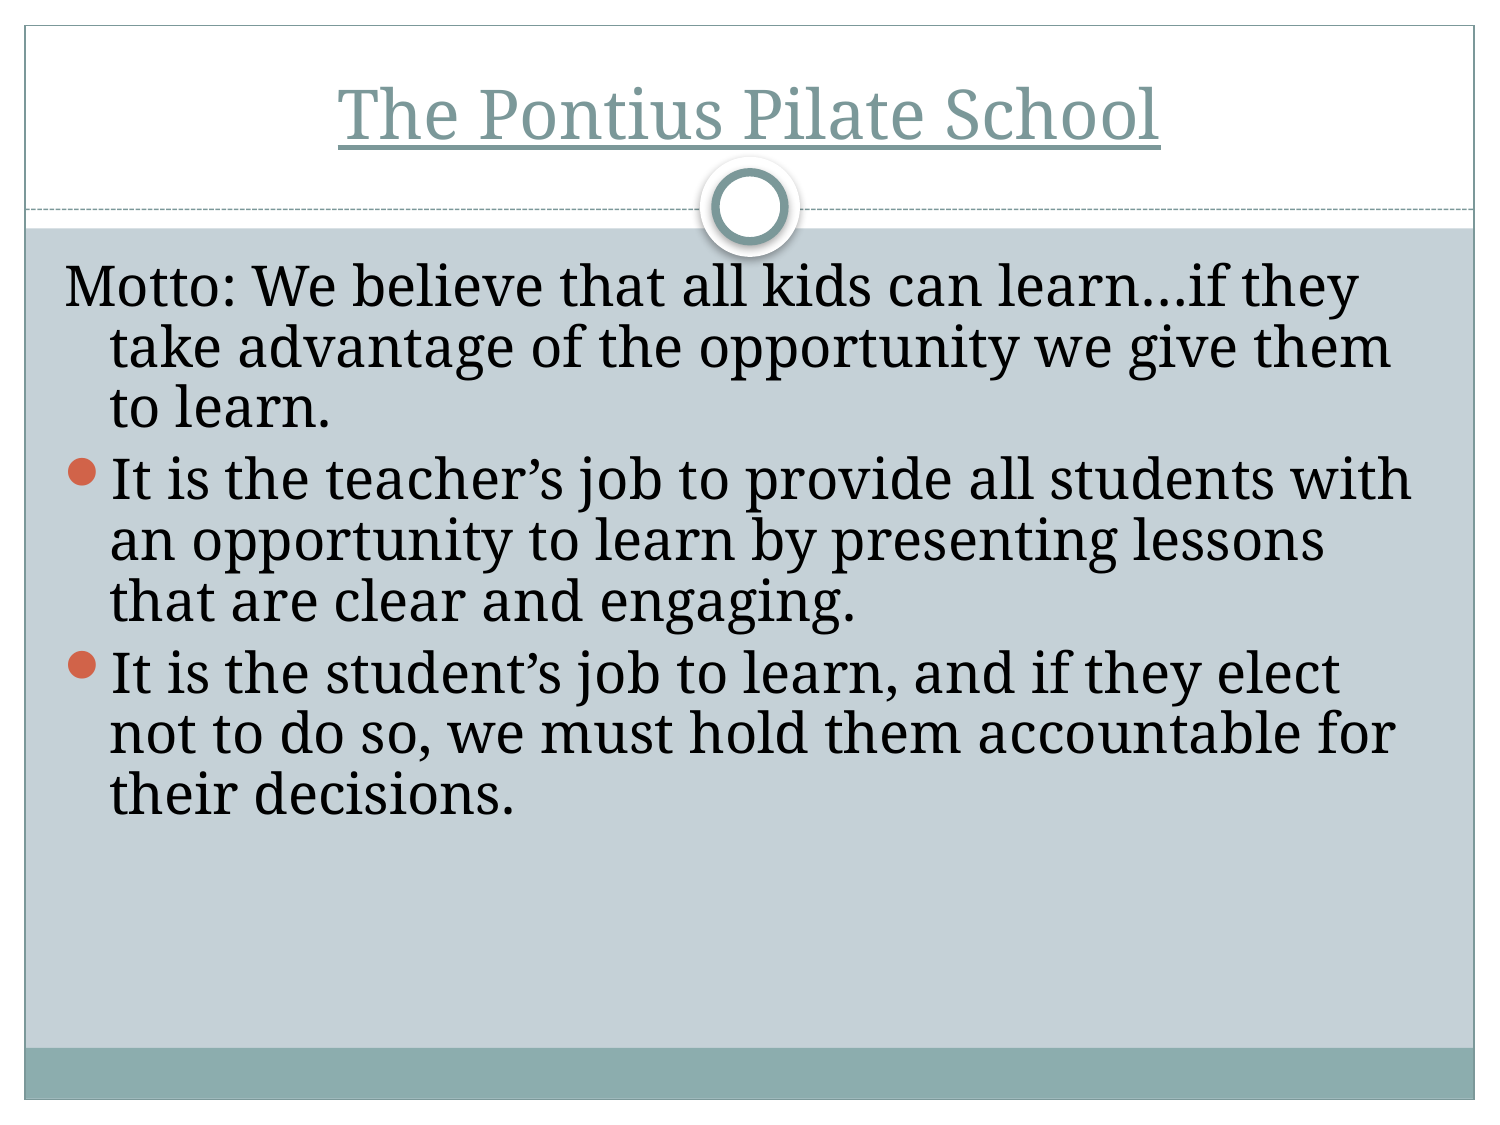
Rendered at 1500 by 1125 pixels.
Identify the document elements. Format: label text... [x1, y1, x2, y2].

list Motto: We believe that all kids can learn…if they take advantage of the opportunity we give them to learn. It is the teacher’s job to provide all students with an opportunity to learn by presenting lessons that are clear and engaging. It is the student’s job to learn, and if they elect not to do so, we must hold them accountable for their decisions. [49, 250, 1445, 1001]
title The Pontius Pilate School [49, 37, 1450, 162]
